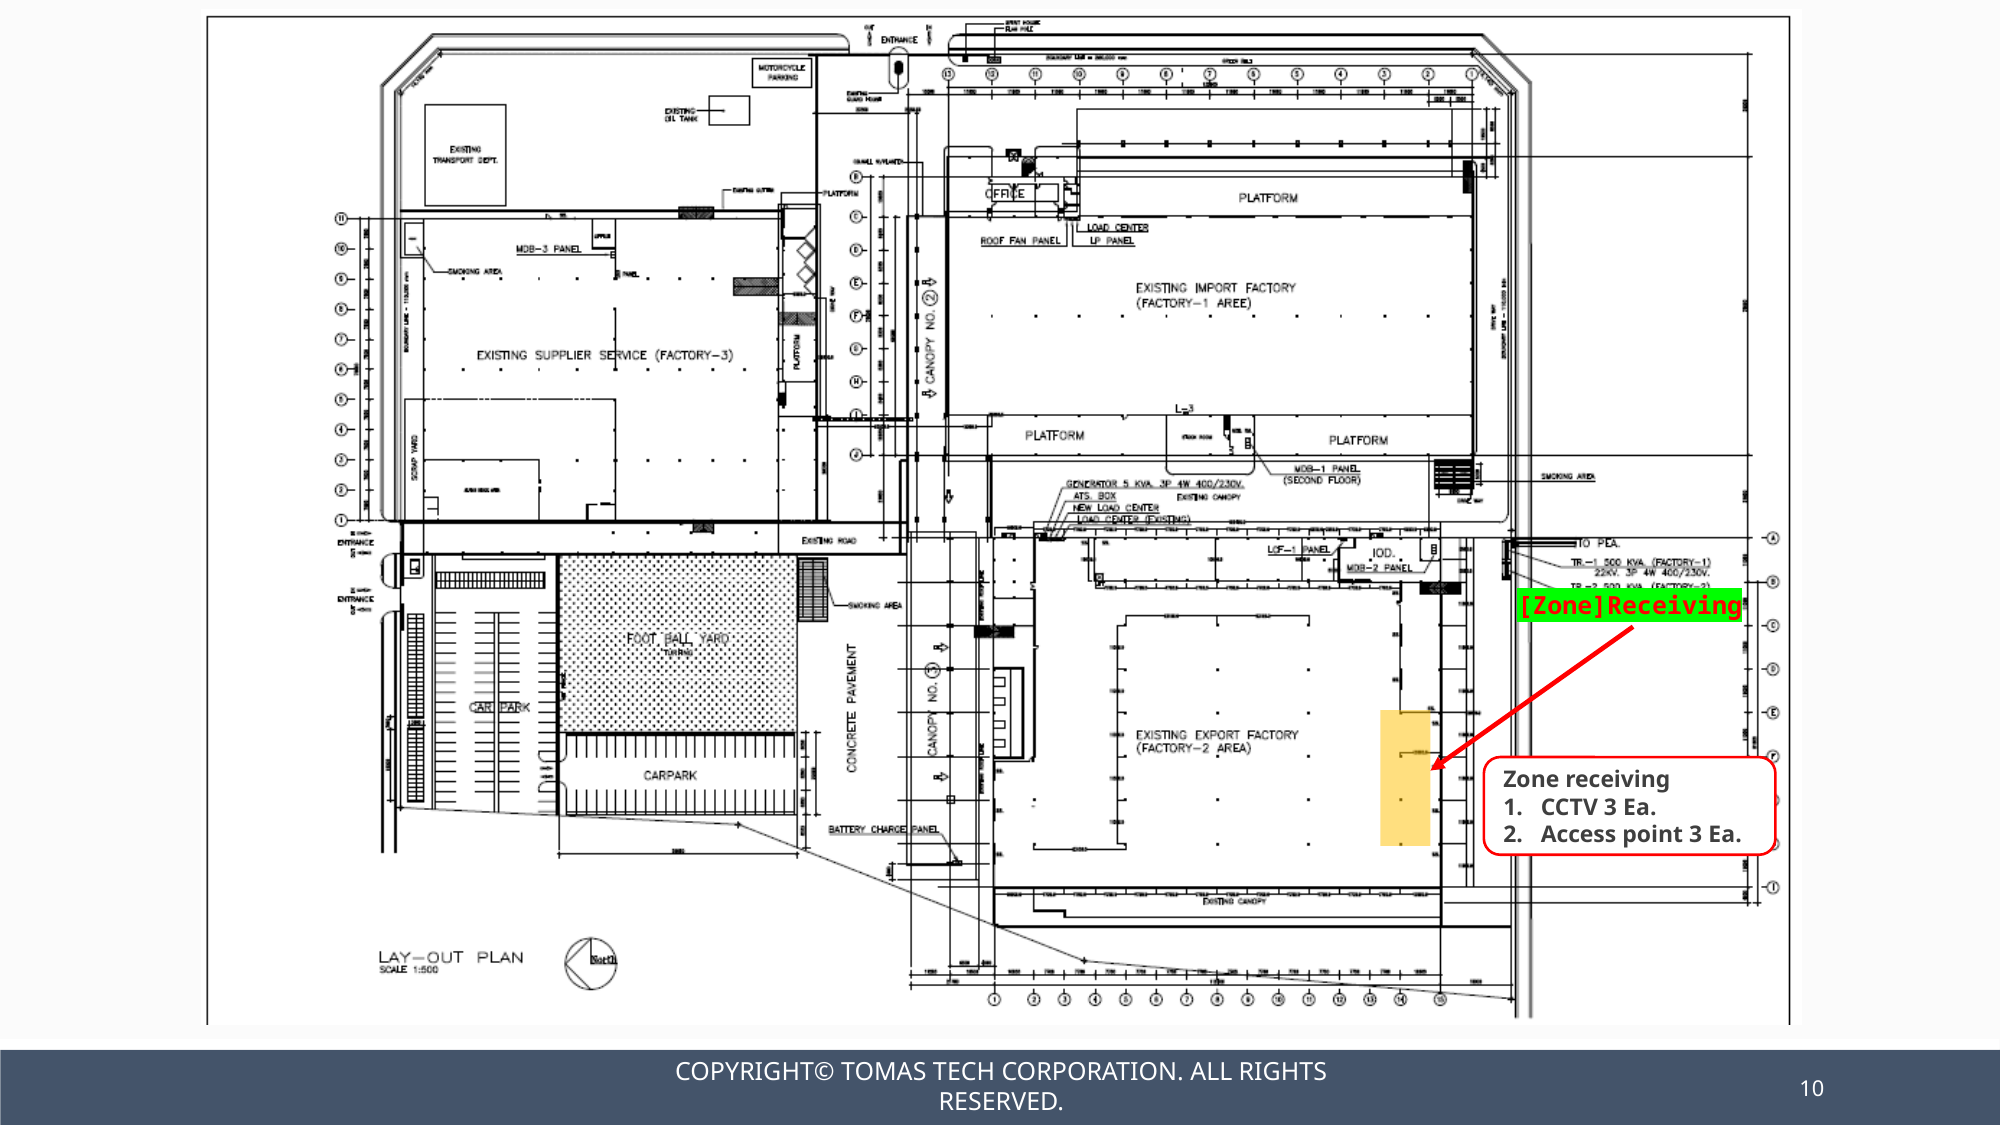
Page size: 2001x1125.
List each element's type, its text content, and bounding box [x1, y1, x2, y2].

slide_number 10 [1624, 1059, 1840, 1120]
picture [201, 9, 1803, 1025]
footer Copyright© TOMAS TECH CORPORATION. All rights reserved. [606, 1055, 1398, 1116]
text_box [1429, 626, 1634, 772]
